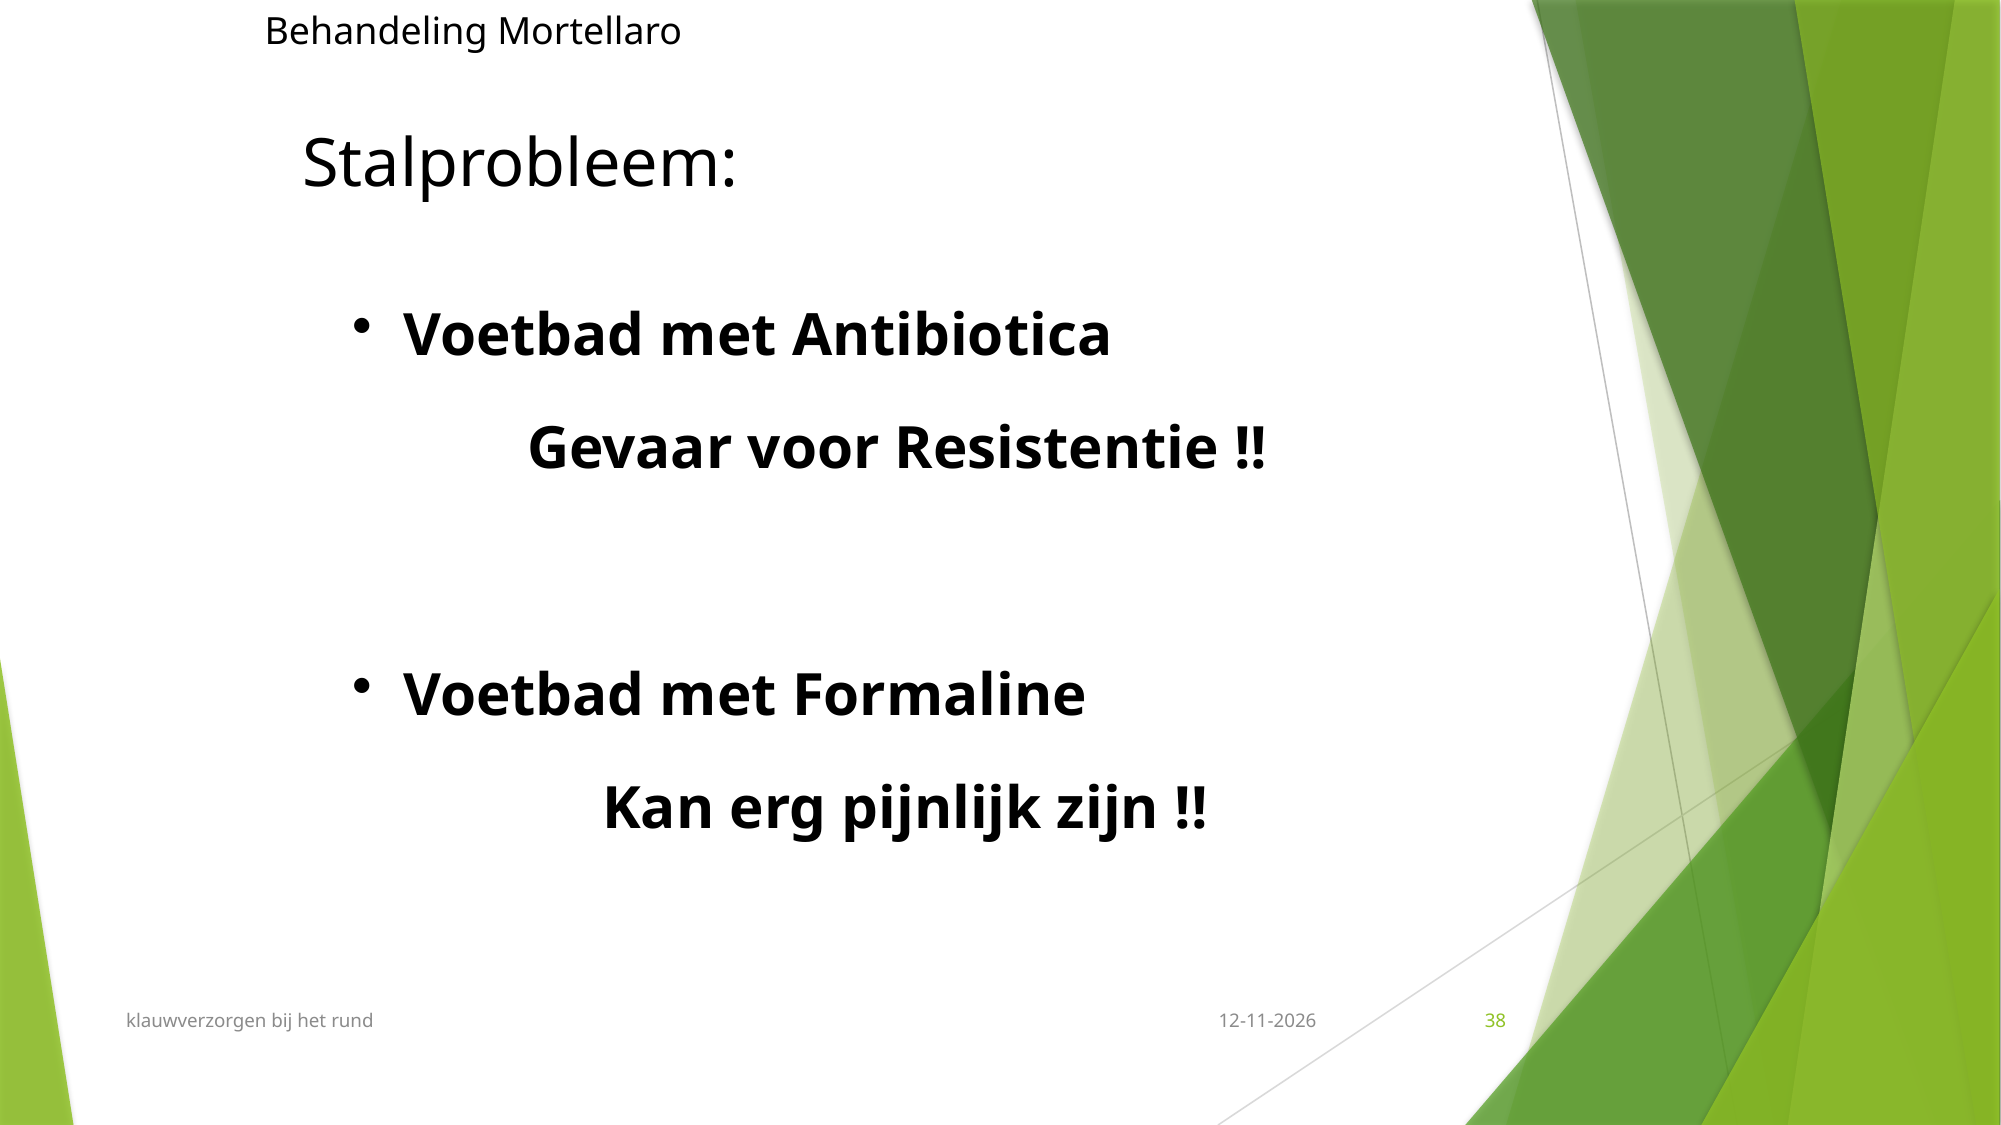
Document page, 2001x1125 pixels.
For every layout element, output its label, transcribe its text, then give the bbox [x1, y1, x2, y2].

text_box Voetbad met Formaline [337, 650, 1338, 735]
slide_number 38 [1409, 991, 1522, 1051]
footer klauwverzorgen bij het rund [111, 991, 1145, 1051]
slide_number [1181, 991, 1332, 1051]
text_box Behandeling Mortellaro [249, 0, 1000, 60]
text_box Kan erg pijnlijk zijn !! [587, 762, 1588, 848]
text_box Gevaar voor Resistentie !! [512, 402, 1575, 488]
text_box Stalprobleem: [287, 112, 1700, 208]
text_box Voetbad met Antibiotica [337, 289, 1563, 375]
